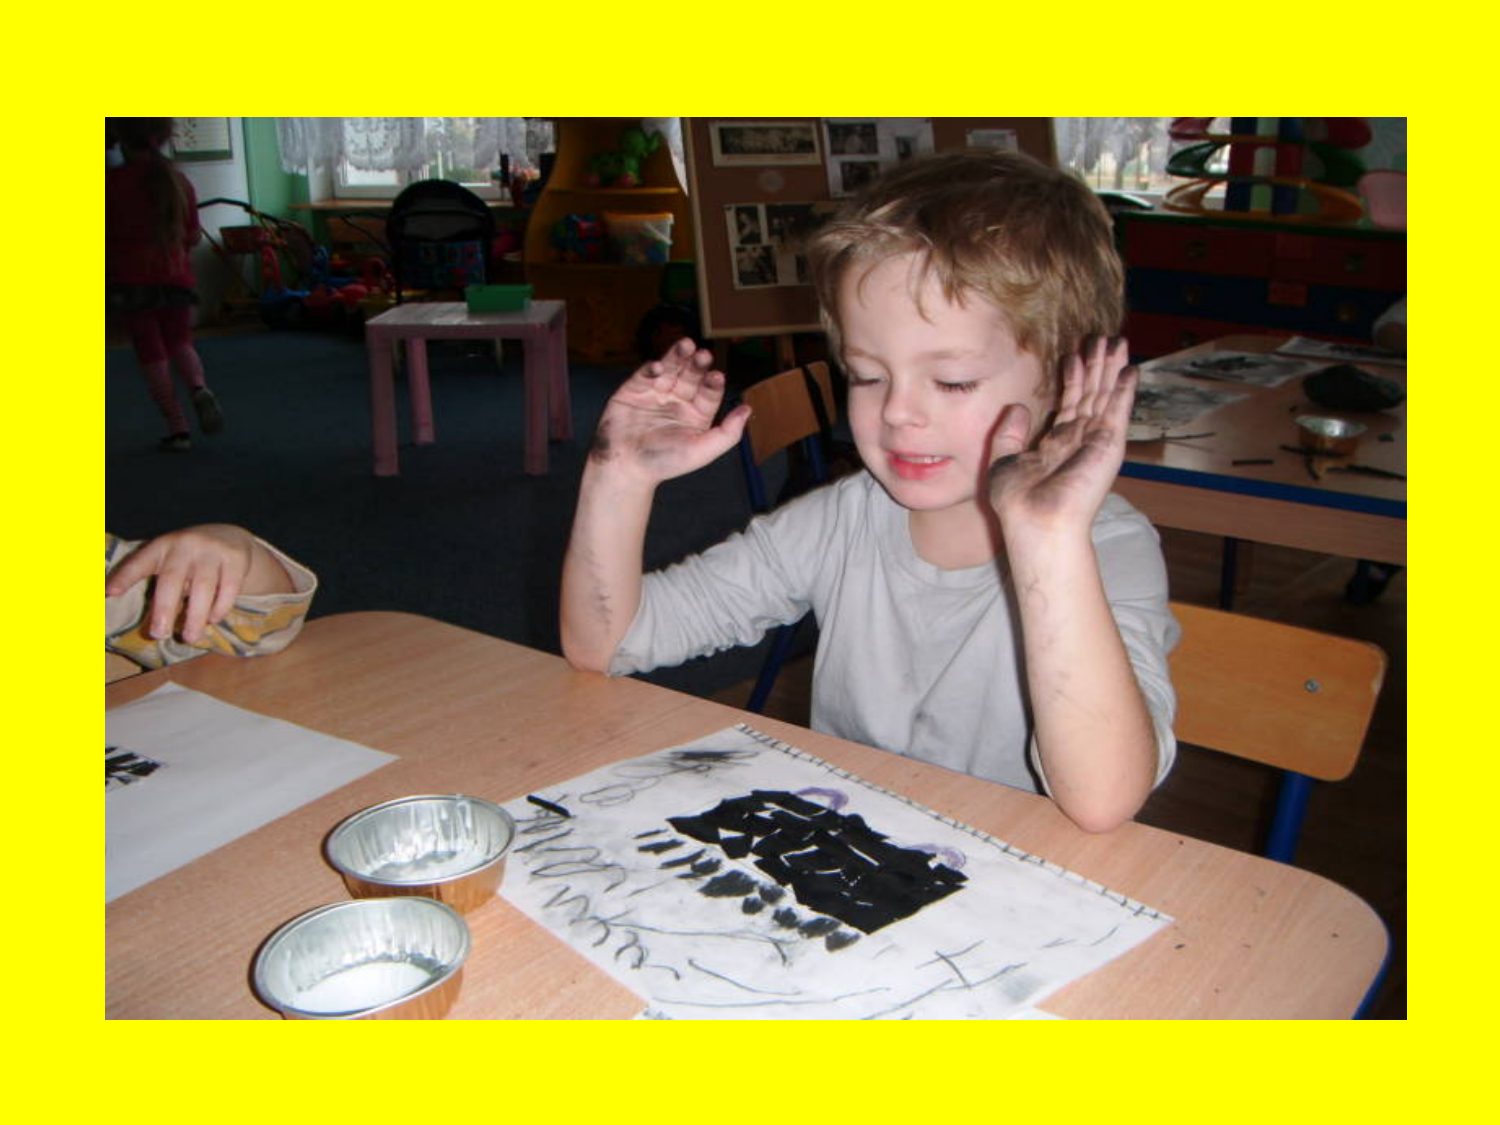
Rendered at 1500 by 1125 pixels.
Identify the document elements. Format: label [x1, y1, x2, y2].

picture [105, 116, 1407, 1020]
